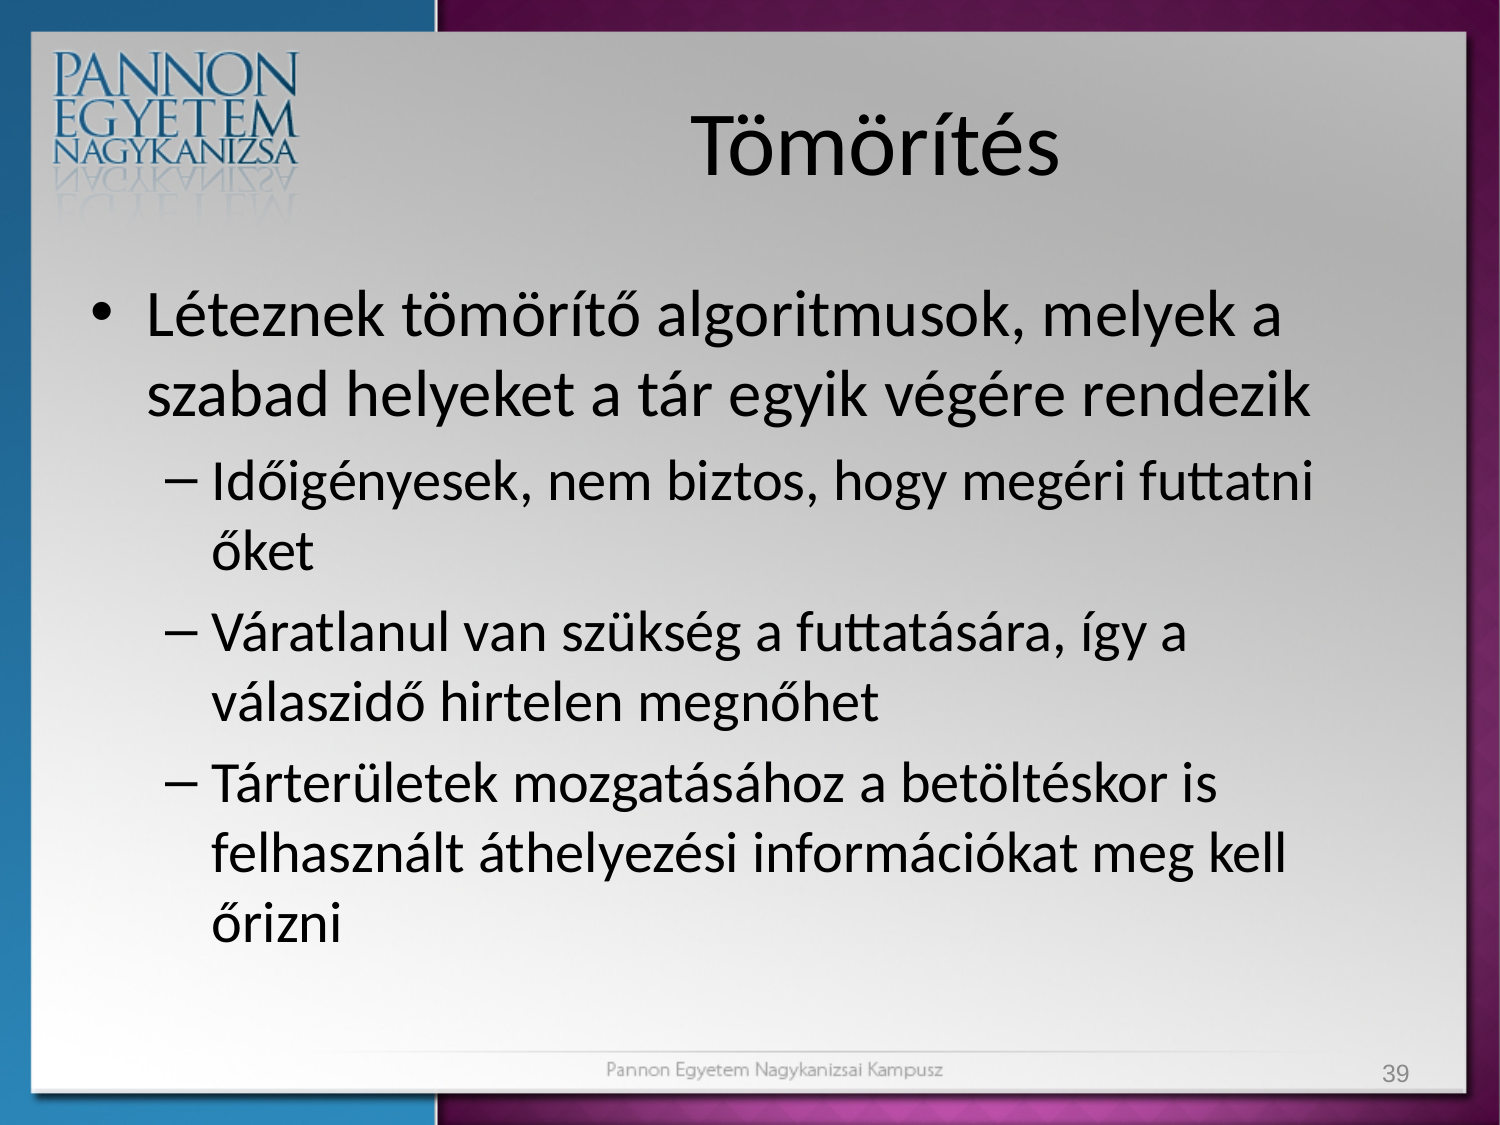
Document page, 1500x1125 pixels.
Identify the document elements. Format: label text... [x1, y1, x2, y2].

list Léteznek tömörítő algoritmusok, melyek a szabad helyeket a tár egyik végére rendezik Időigényesek, nem biztos, hogy megéri futtatni őket Váratlanul van szükség a futtatására, így a válaszidő hirtelen megnőhet Tárterületek mozgatásához a betöltéskor is felhasznált áthelyezési információkat meg kell őrizni [75, 262, 1425, 1038]
picture [0, 0, 1500, 1125]
slide_number 39 [1074, 1042, 1425, 1103]
title Tömörítés [328, 45, 1425, 233]
